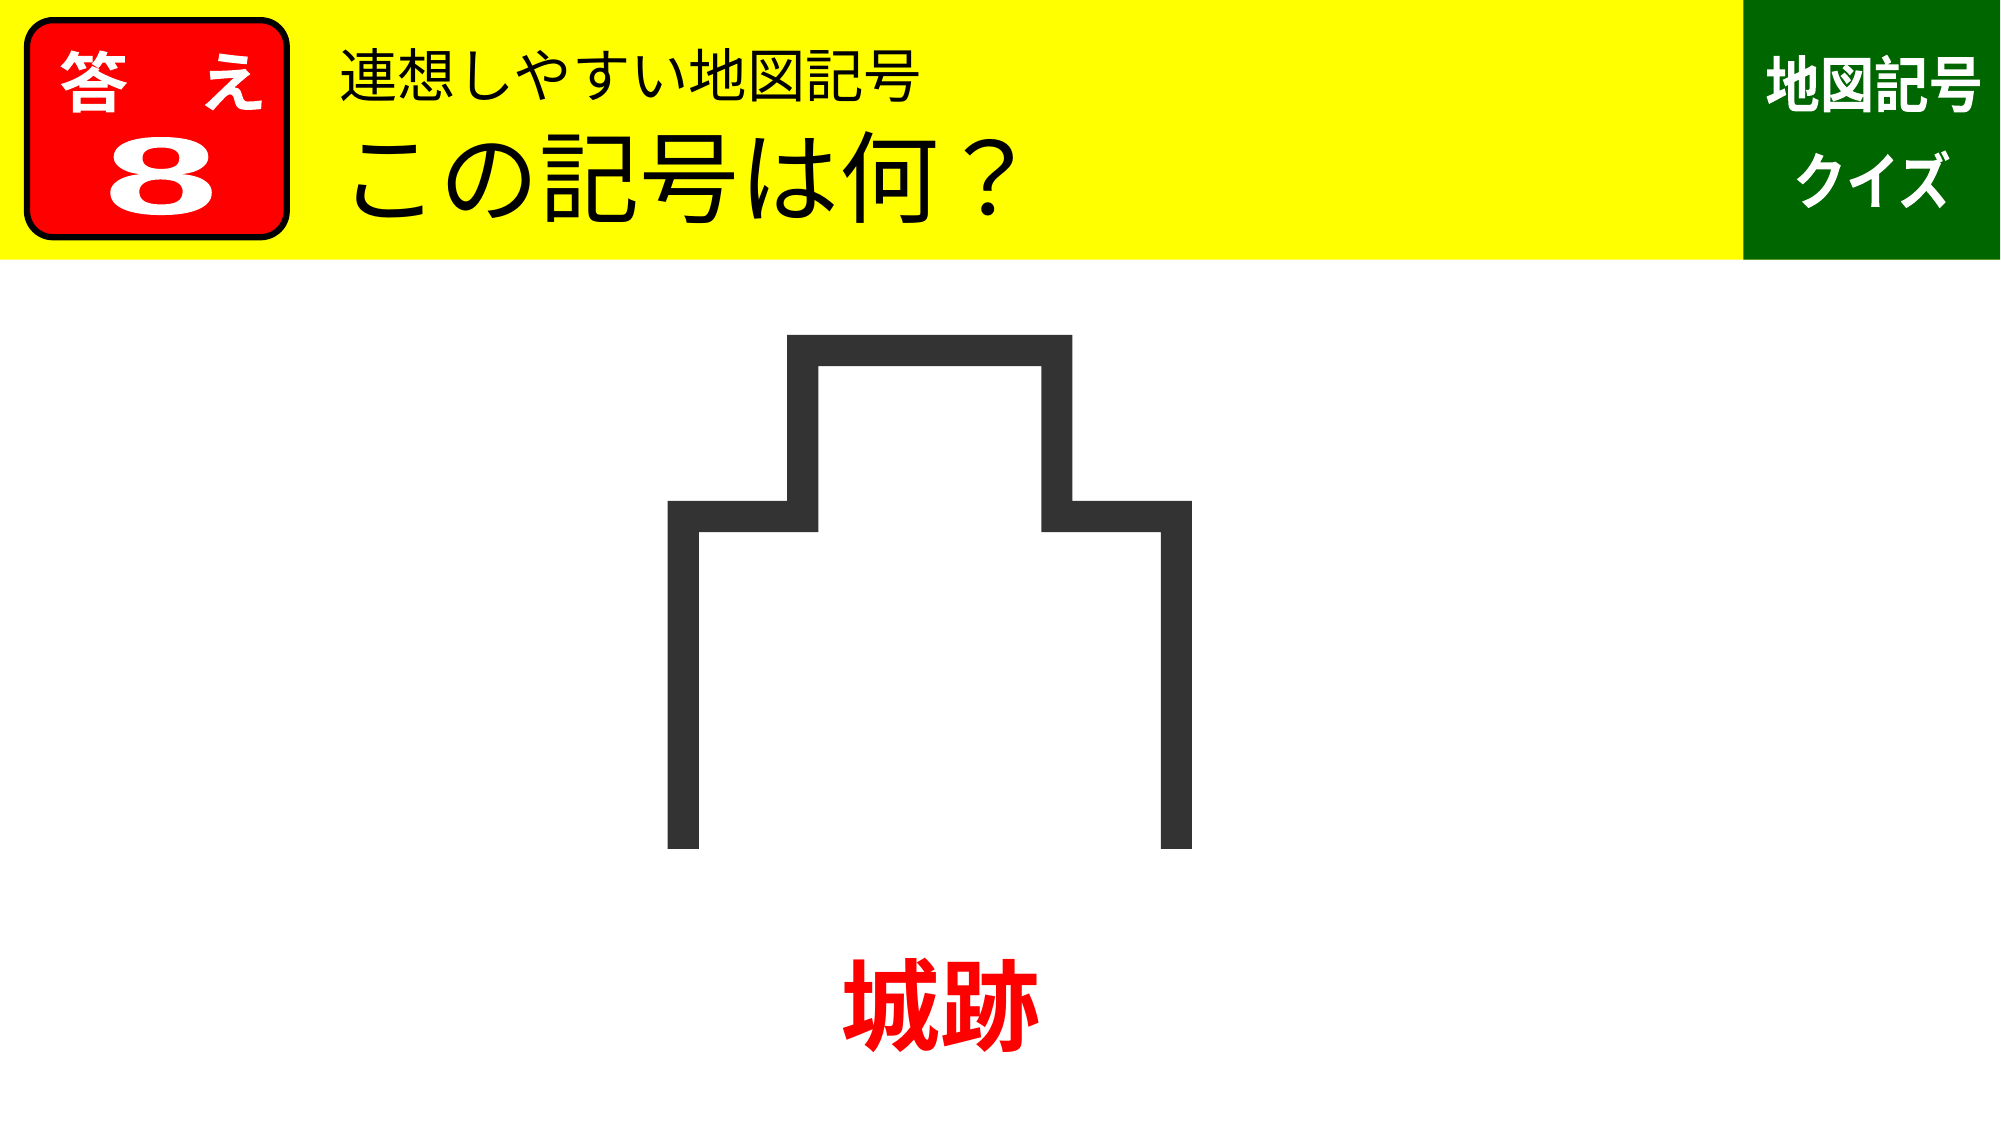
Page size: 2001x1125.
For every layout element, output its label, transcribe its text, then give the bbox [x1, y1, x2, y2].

text_box 連想しやすい地図記号 [325, 32, 937, 117]
text_box 城跡 [825, 936, 1056, 1071]
text_box この記号は何？ [324, 107, 1055, 243]
text_box [667, 334, 1192, 849]
